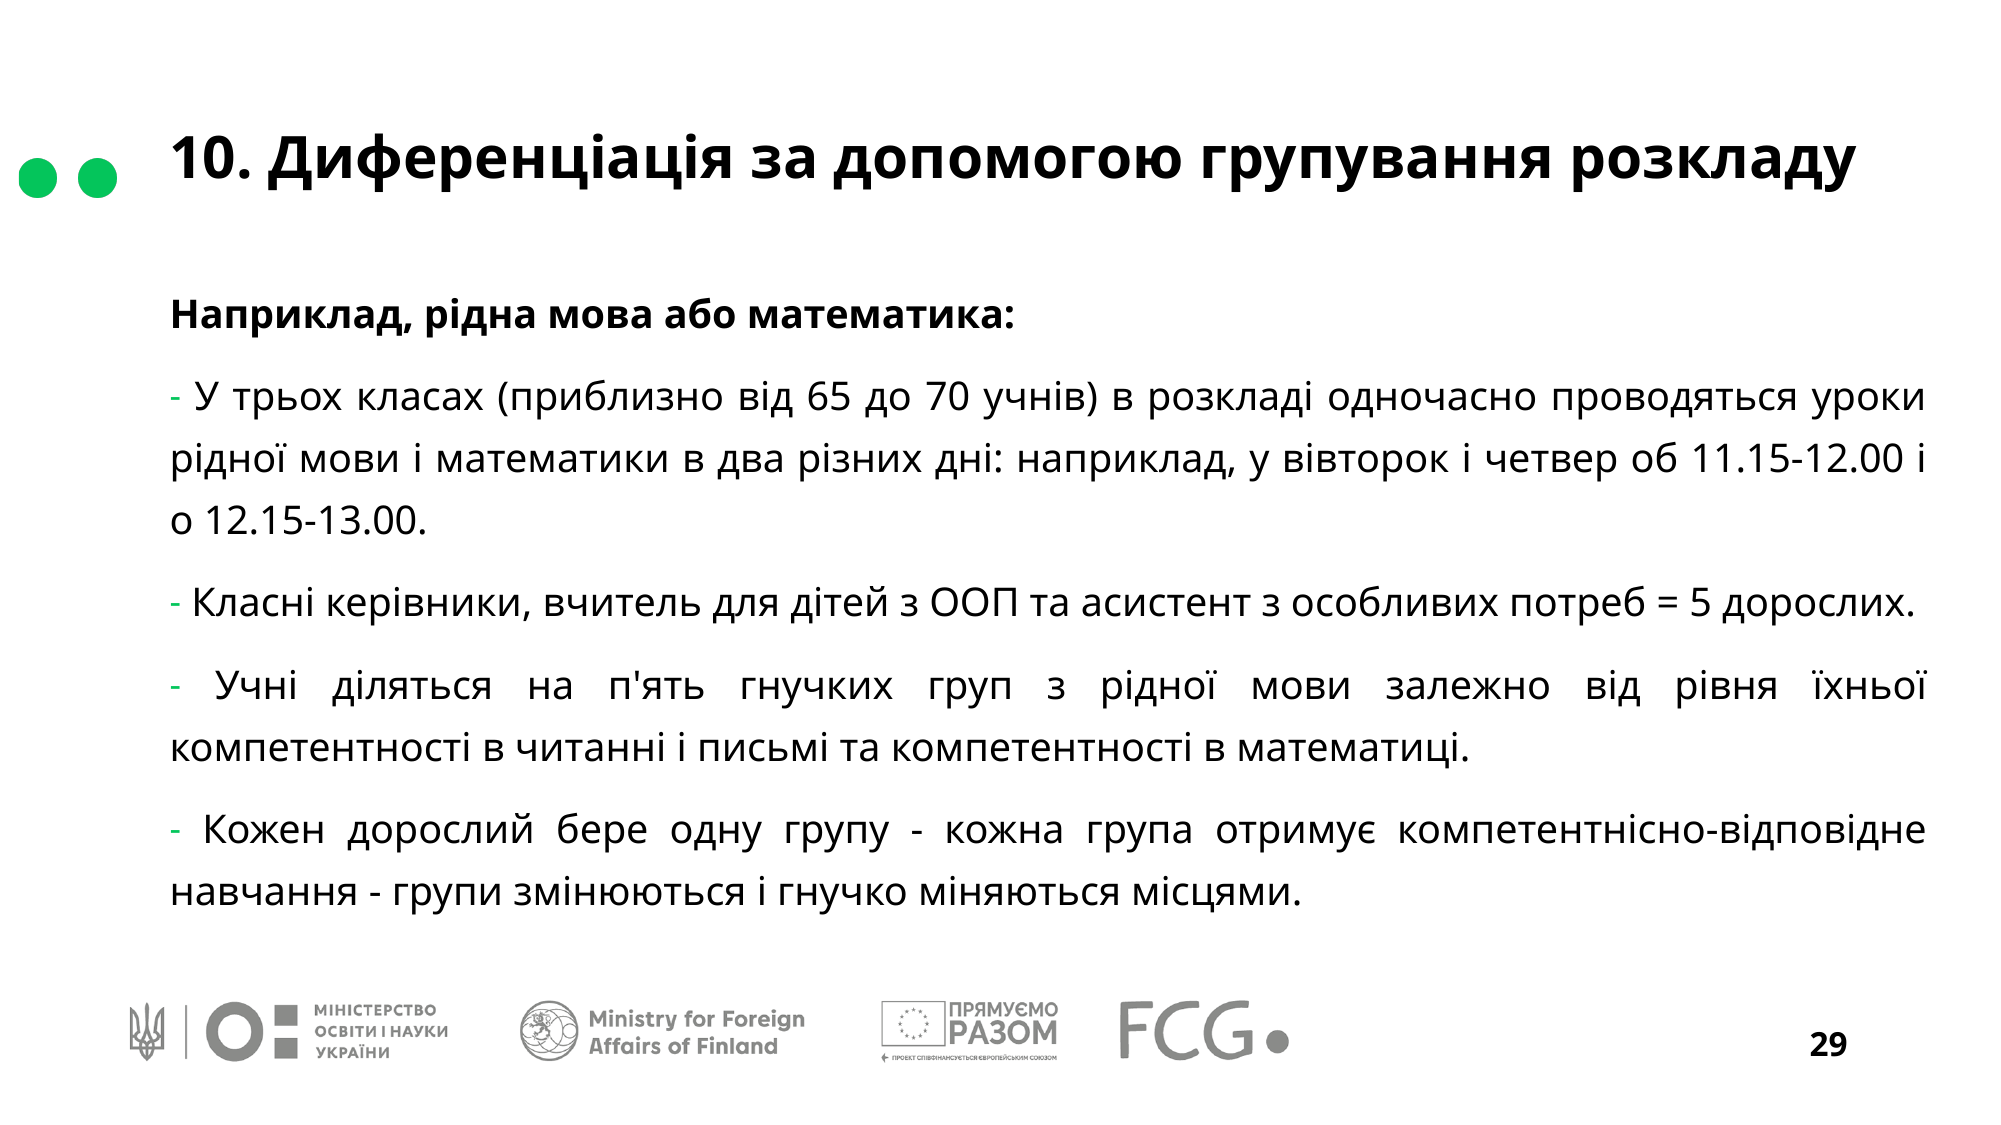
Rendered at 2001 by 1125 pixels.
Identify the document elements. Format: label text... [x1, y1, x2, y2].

slide_number 29 [1736, 1015, 1863, 1076]
title 10. Диференціація за допомогою групування розкладу [154, 52, 1944, 239]
picture [42, 940, 1374, 1125]
picture [18, 158, 117, 198]
list Наприклад, рідна мова або математика: У трьох класах (приблизно від 65 до 70 учнів) в розкладі одночасно проводяться уроки рідної мови і математики в два різних дні: наприклад, у вівторок і четвер об 11.15-12.00 і о 12.15-13.00. Класні керівники, вчитель для дітей з ООП та асистент з особливих потреб = 5 дорослих. Учні діляться на п'ять гнучких груп з рідної мови залежно від рівня їхньої компетентності в читанні і письмі та компетентності в математиці. Кожен дорослий бере одну групу - кожна група отримує компетентнісно-відповідне навчання - групи змінюються і гнучко міняються місцями. [154, 266, 1944, 988]
